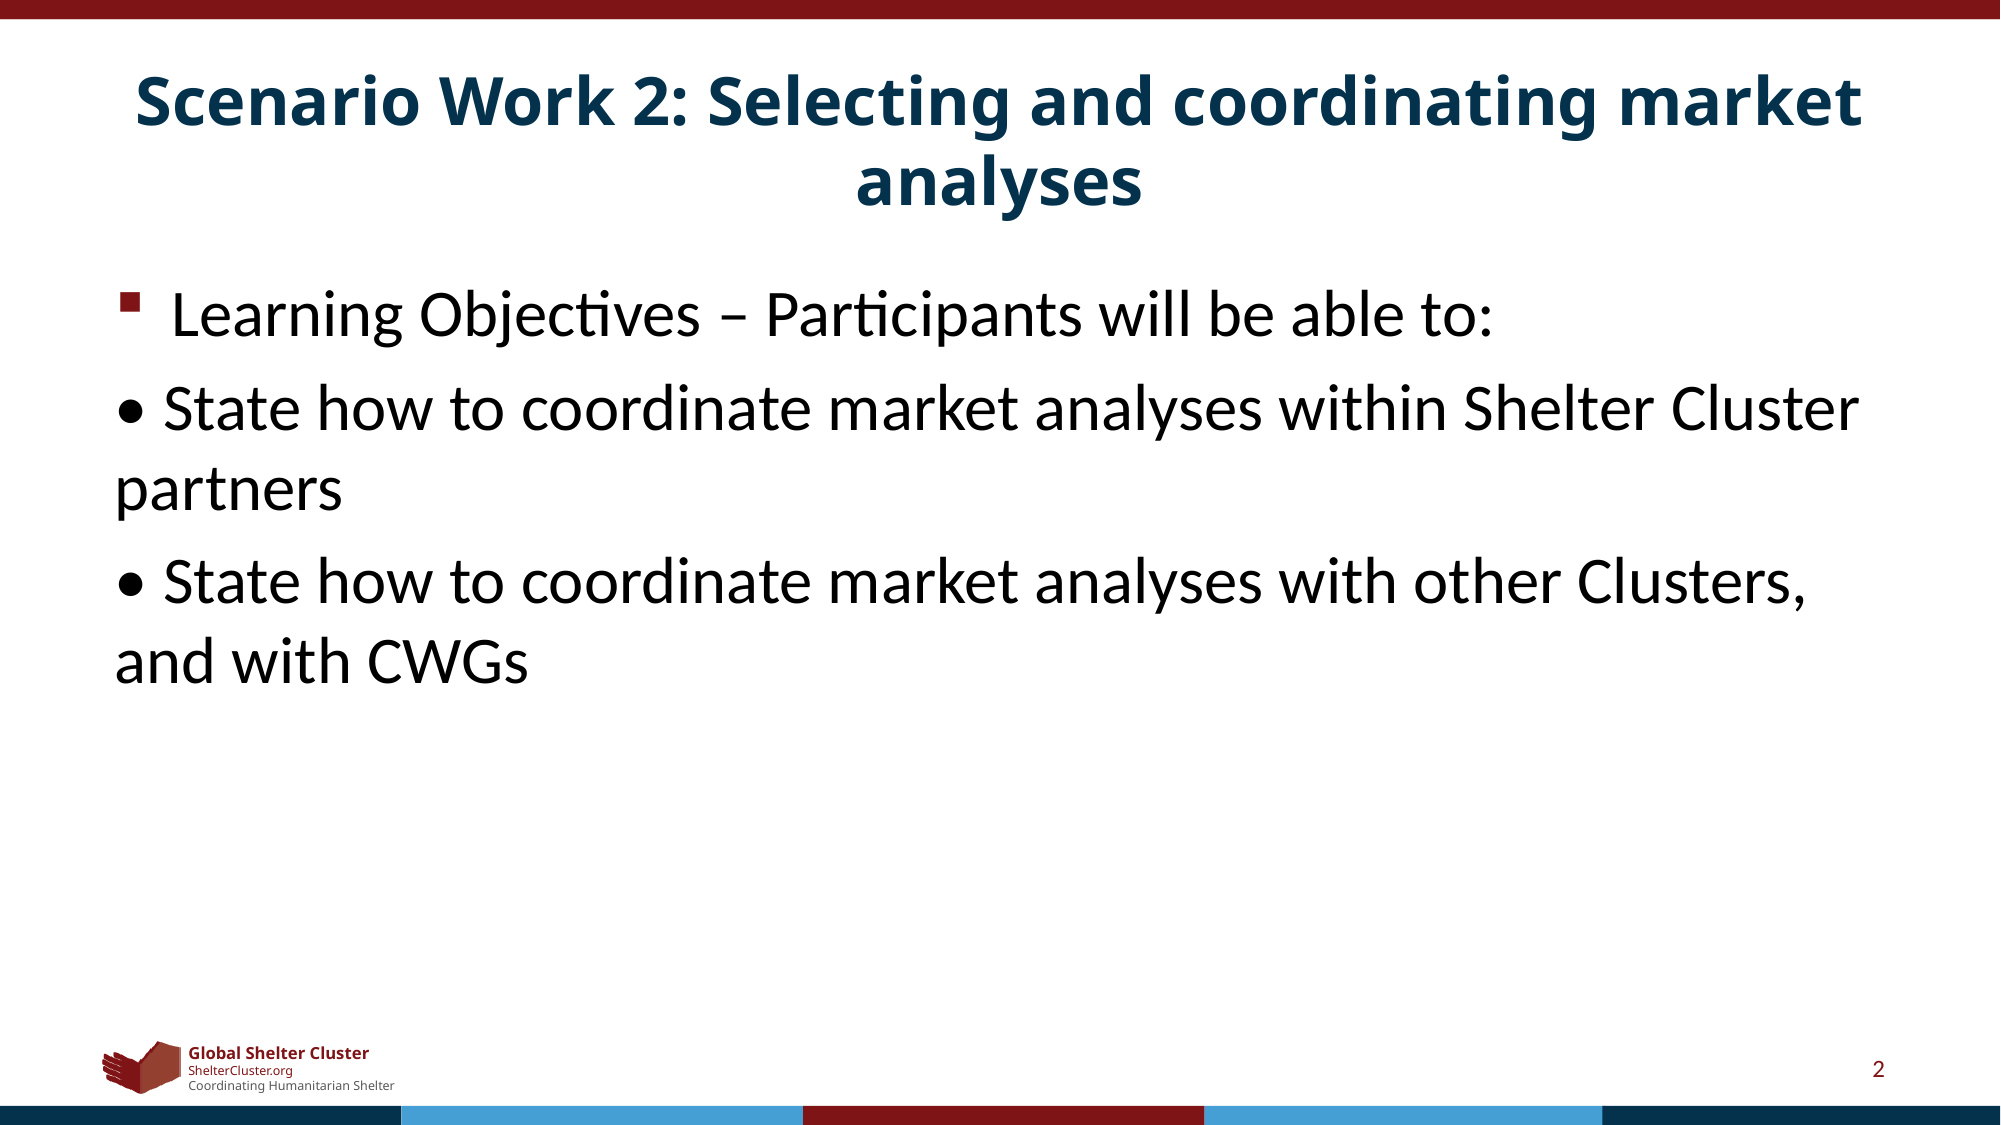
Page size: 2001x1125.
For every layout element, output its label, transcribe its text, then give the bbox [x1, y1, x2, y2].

slide_number 2 [1433, 1037, 1900, 1098]
picture [102, 1041, 181, 1094]
list Learning Objectives – Participants will be able to: • State how to coordinate market analyses within Shelter Cluster partners • State how to coordinate market analyses with other Clusters, and with CWGs [99, 262, 1900, 1005]
title Scenario Work 2: Selecting and coordinating market analyses [0, 45, 2000, 233]
